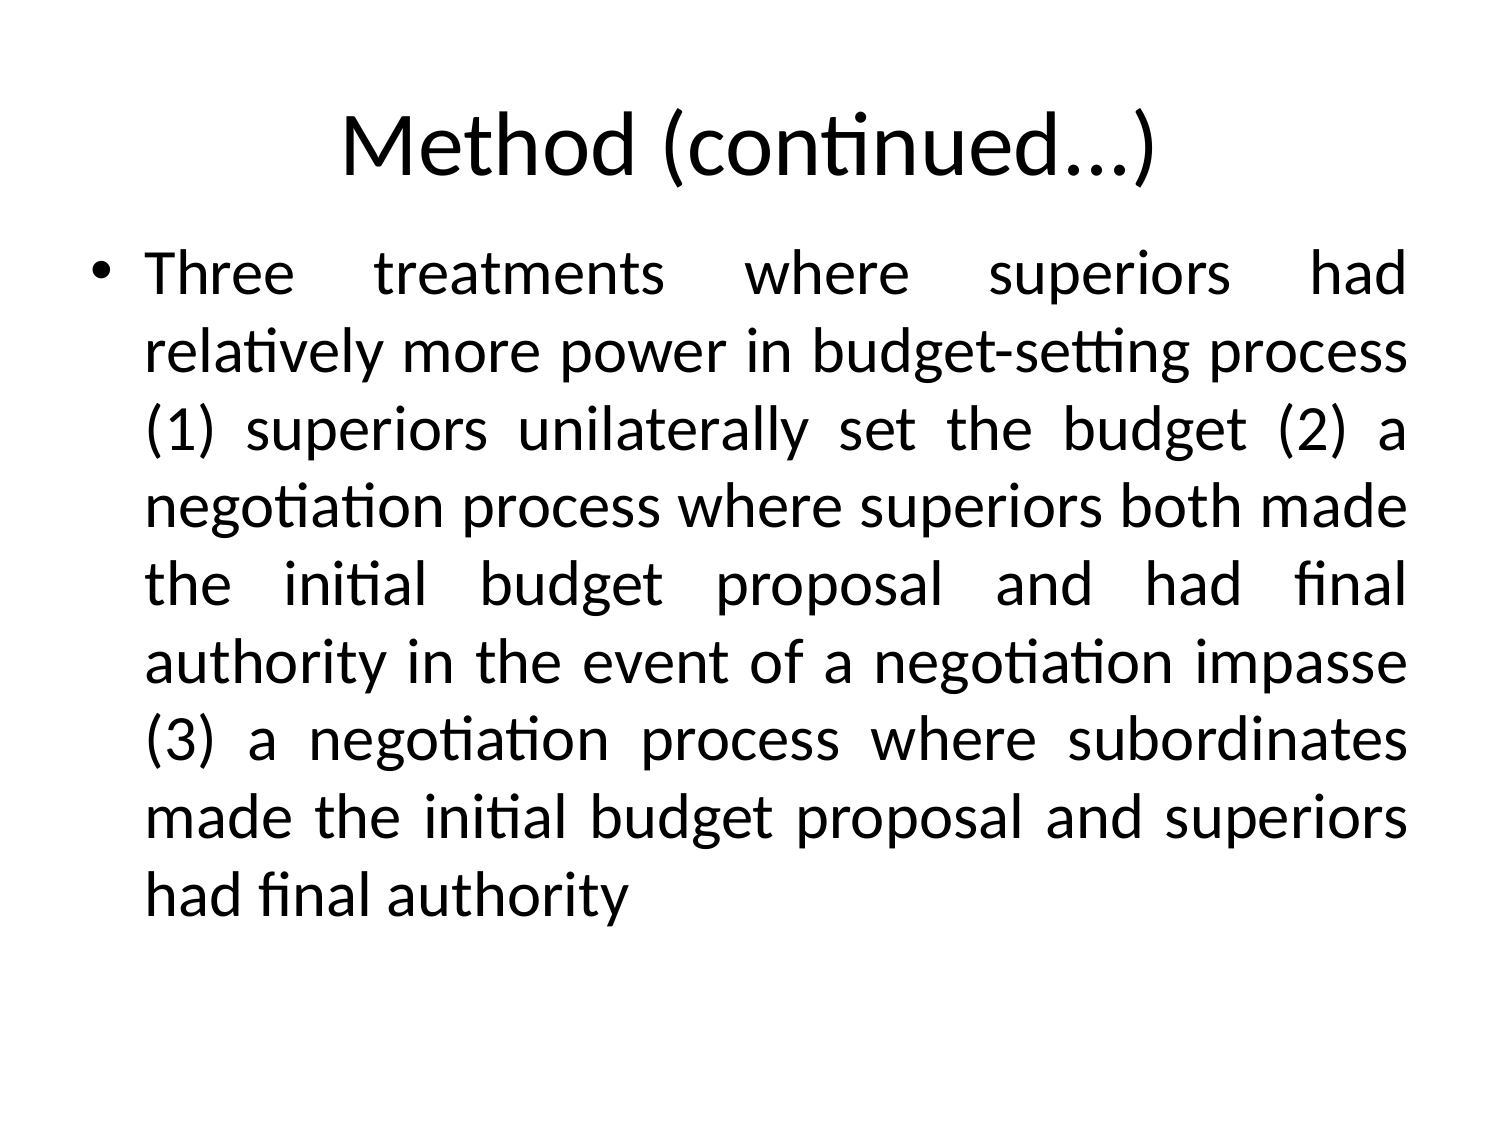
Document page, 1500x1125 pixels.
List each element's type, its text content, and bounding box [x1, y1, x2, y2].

title Method (continued...) [75, 45, 1425, 222]
list Three treatments where superiors had relatively more power in budget-setting process (1) superiors unilaterally set the budget (2) a negotiation process where superiors both made the initial budget proposal and had final authority in the event of a negotiation impasse (3) a negotiation process where subordinates made the initial budget proposal and superiors had final authority [75, 222, 1425, 1005]
